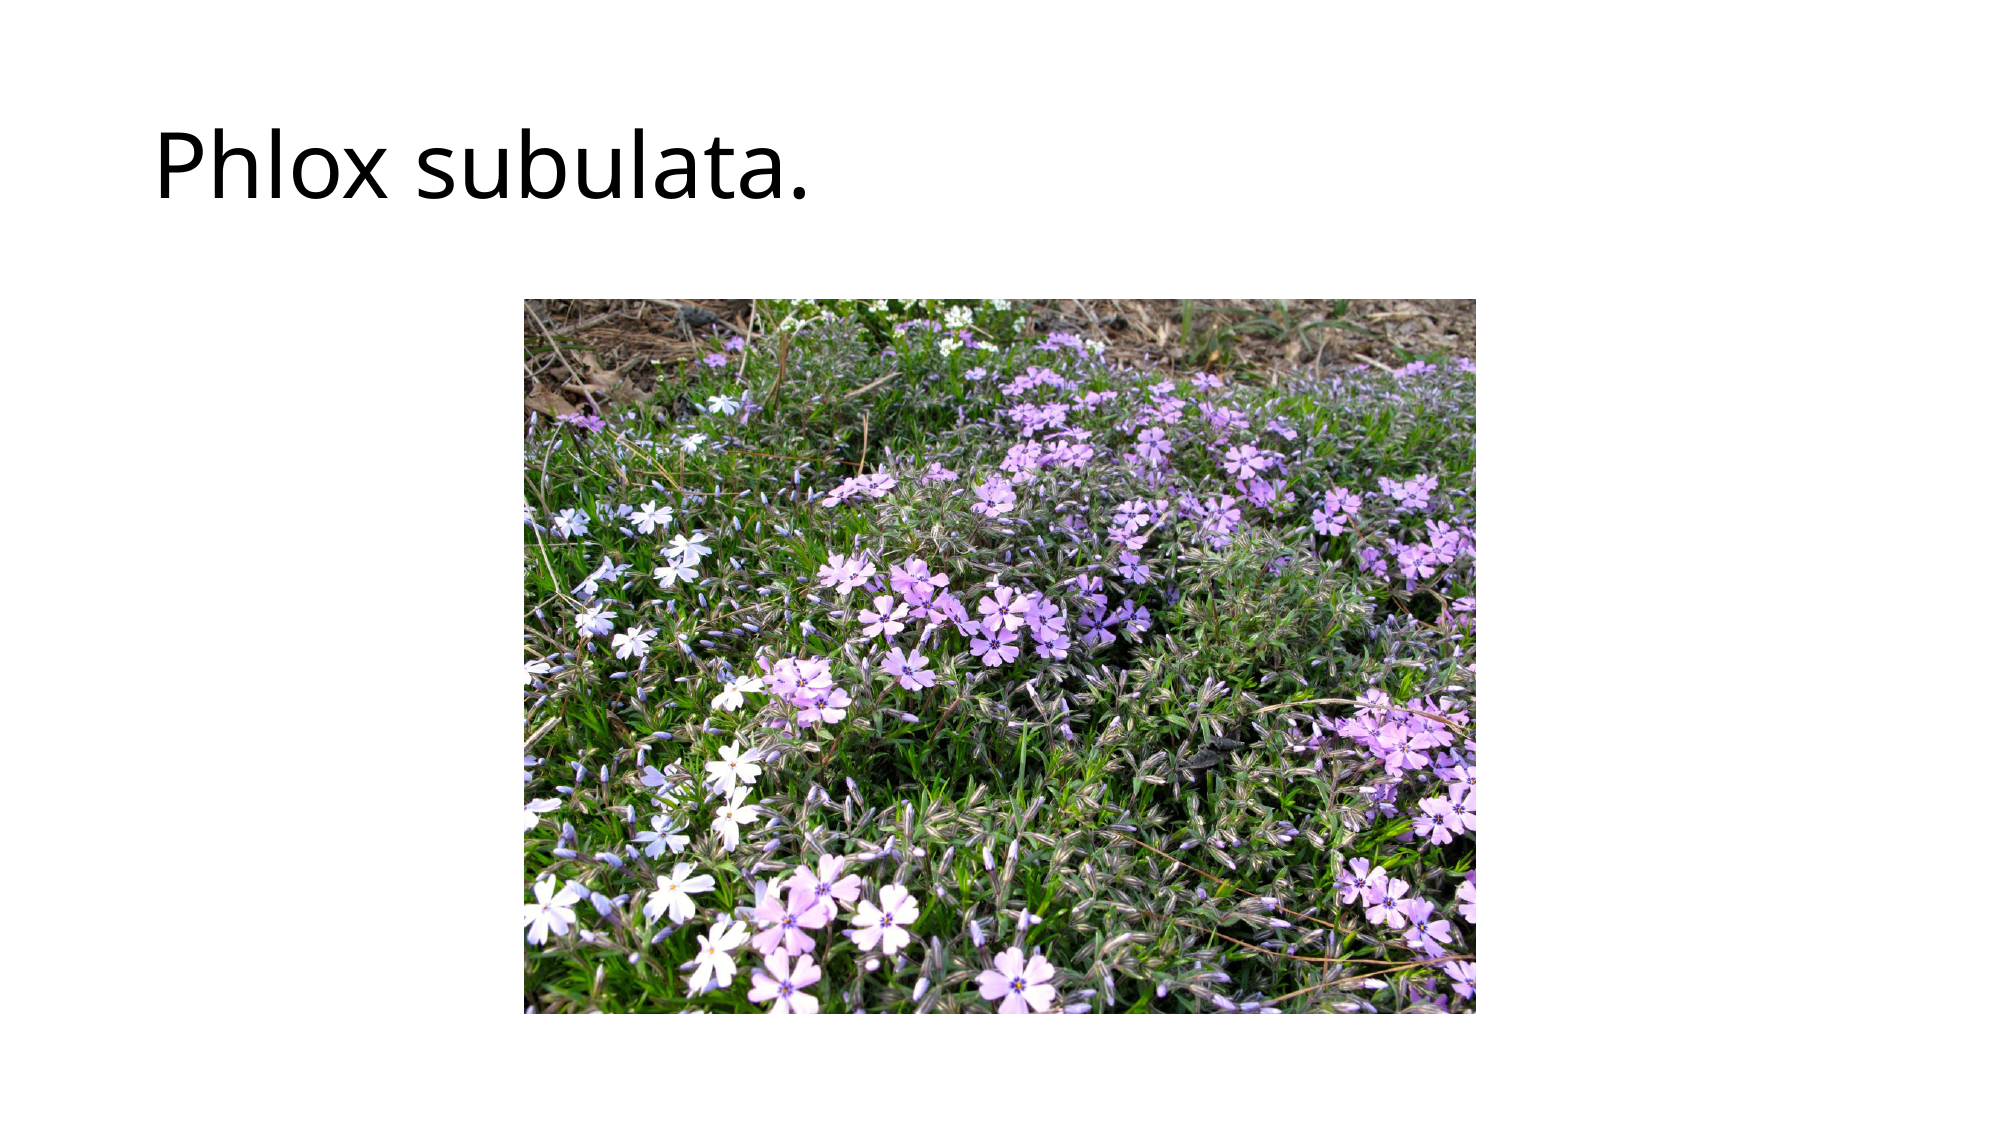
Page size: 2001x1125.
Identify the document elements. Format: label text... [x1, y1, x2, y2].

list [524, 299, 1476, 1014]
title Phlox subulata. [137, 59, 1863, 278]
